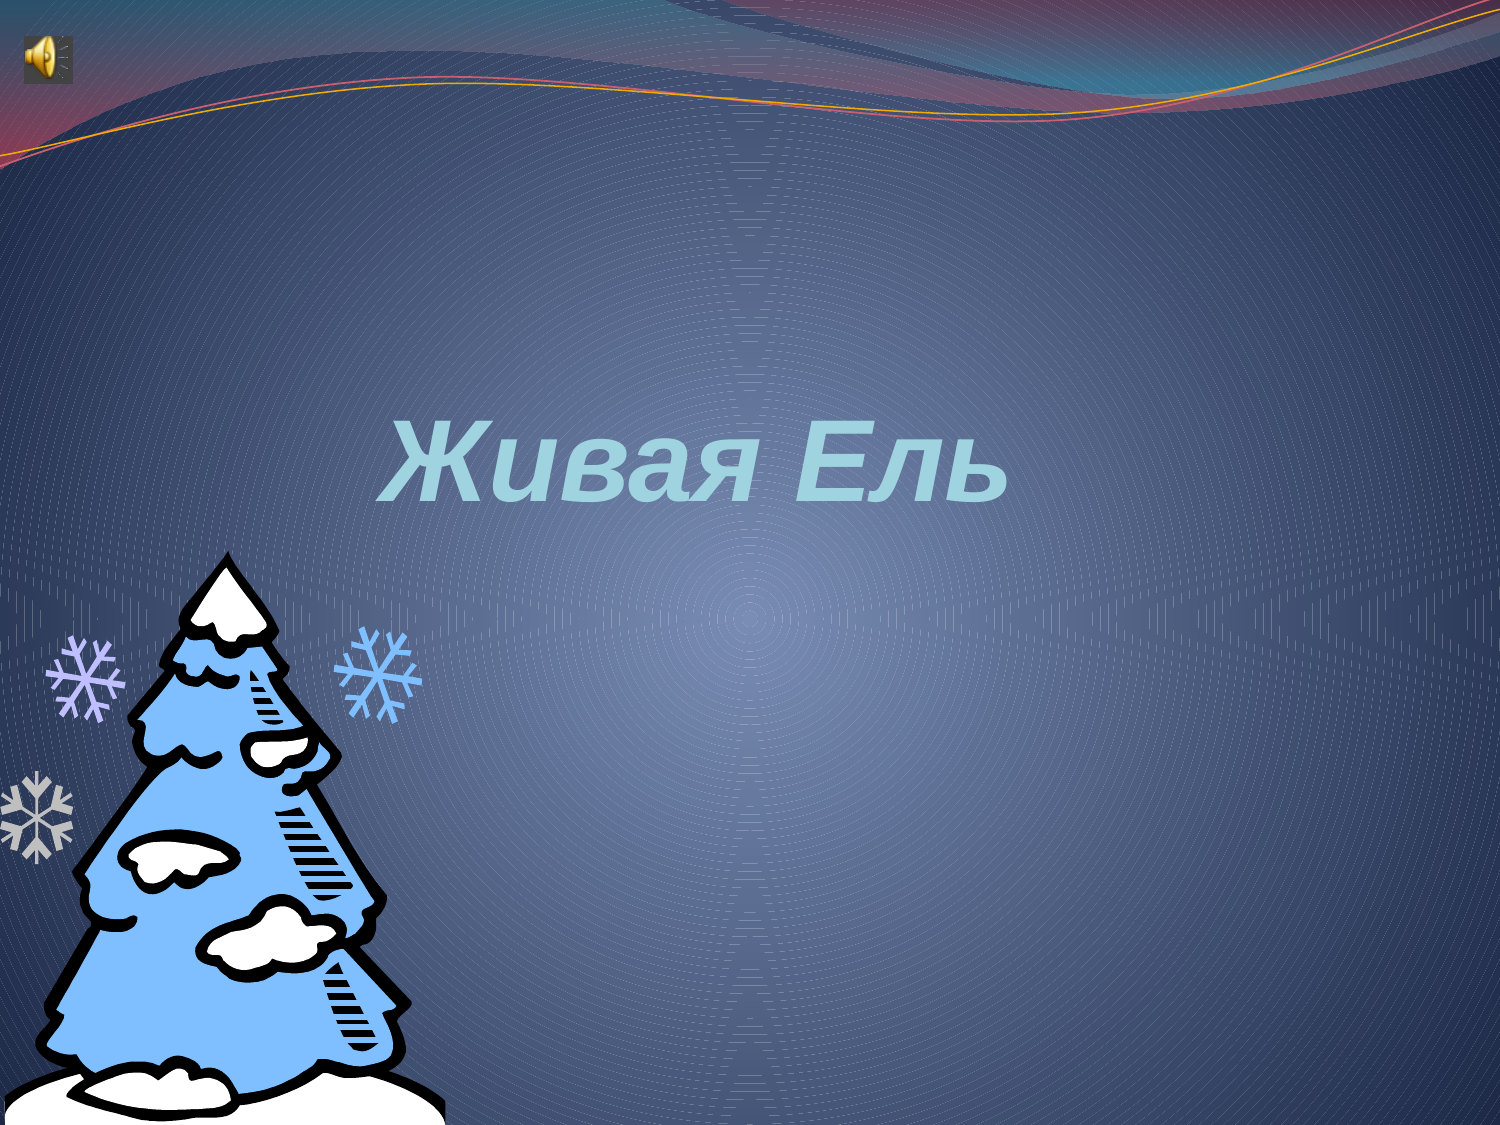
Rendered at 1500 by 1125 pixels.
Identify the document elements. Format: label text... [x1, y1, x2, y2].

picture [0, 550, 446, 1125]
picture [23, 34, 74, 86]
title Живая Ель [87, 224, 1376, 525]
